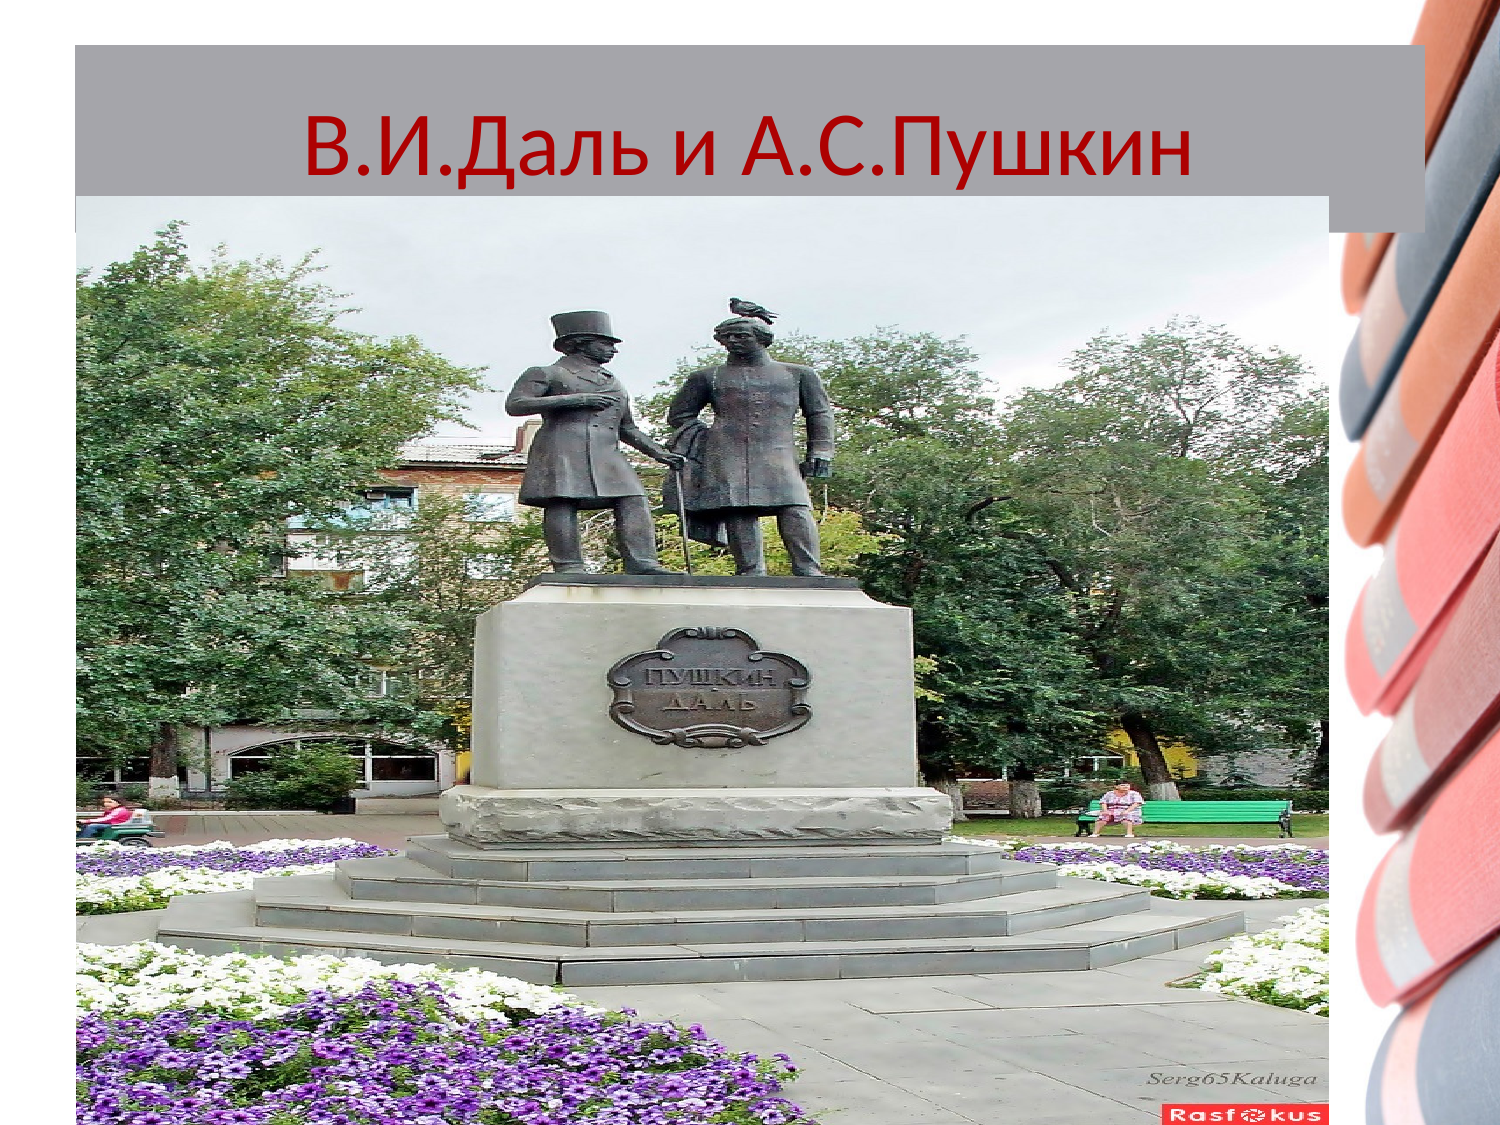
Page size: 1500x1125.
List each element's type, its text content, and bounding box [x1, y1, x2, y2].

picture [0, 0, 1500, 1125]
title В.И.Даль и А.С.Пушкин [75, 45, 1425, 233]
